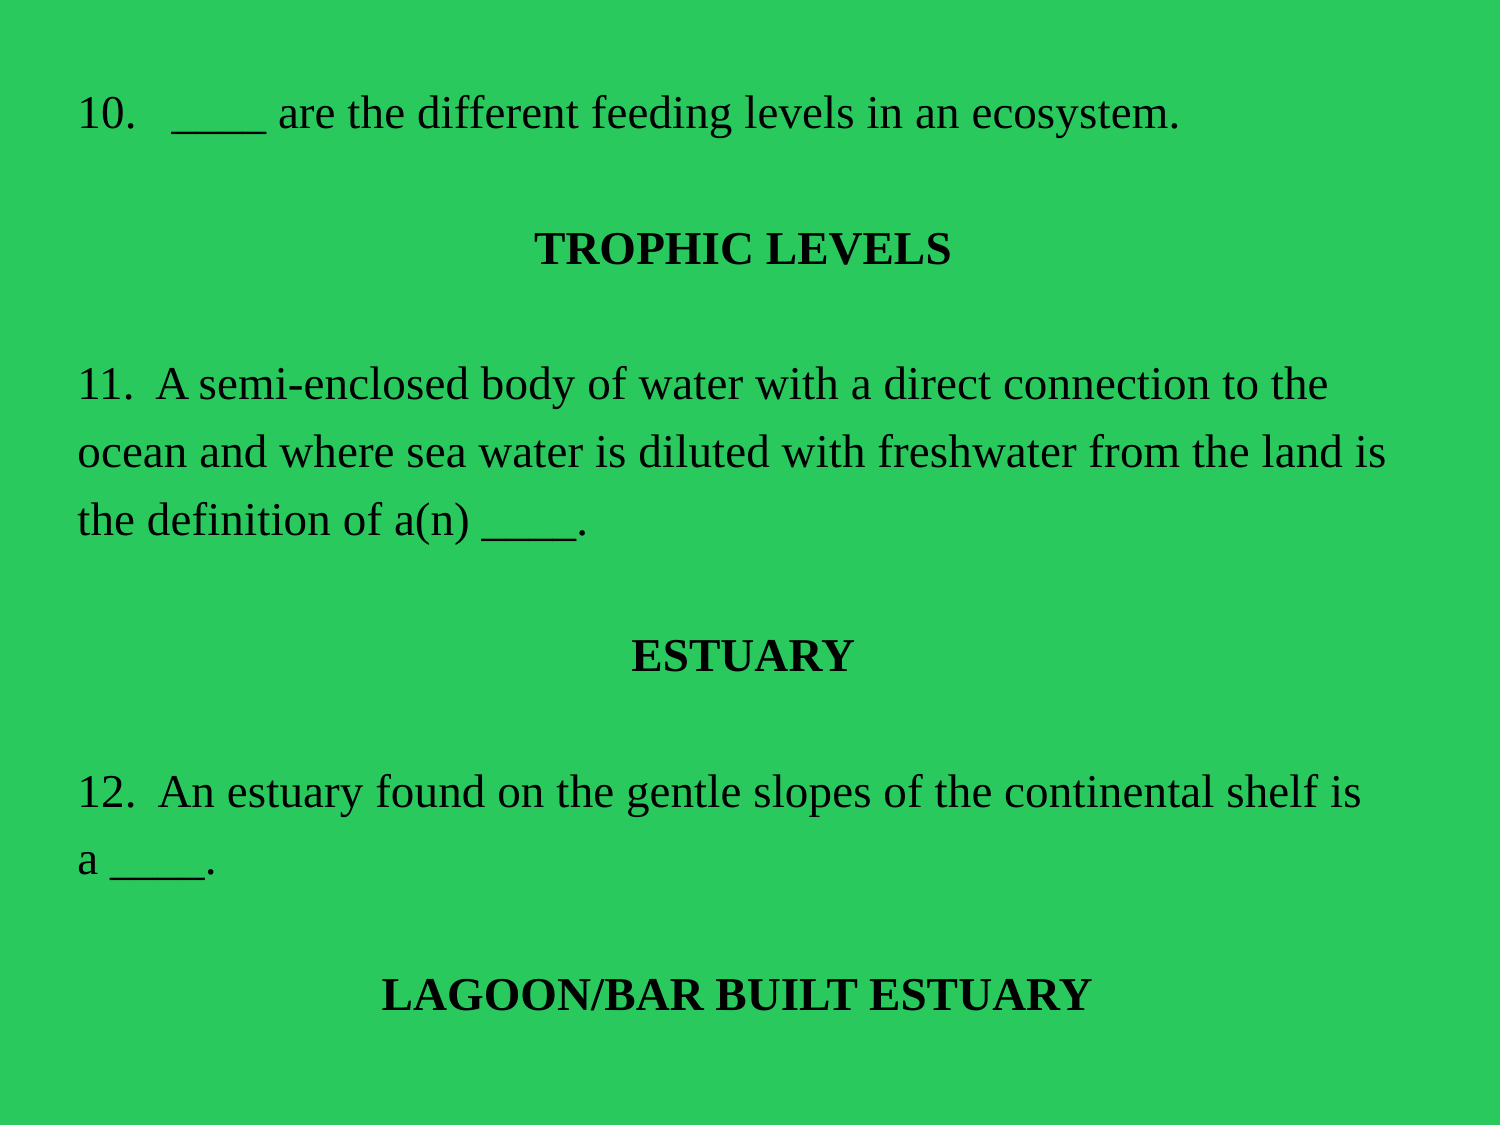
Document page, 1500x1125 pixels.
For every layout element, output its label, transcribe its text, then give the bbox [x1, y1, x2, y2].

list 10. ____ are the different feeding levels in an ecosystem. TROPHIC LEVELS 11. A semi-enclosed body of water with a direct connection to the ocean and where sea water is diluted with freshwater from the land is the definition of a(n) ____. ESTUARY 12. An estuary found on the gentle slopes of the continental shelf is a ____. LAGOON/BAR BUILT ESTUARY [62, 62, 1413, 1038]
